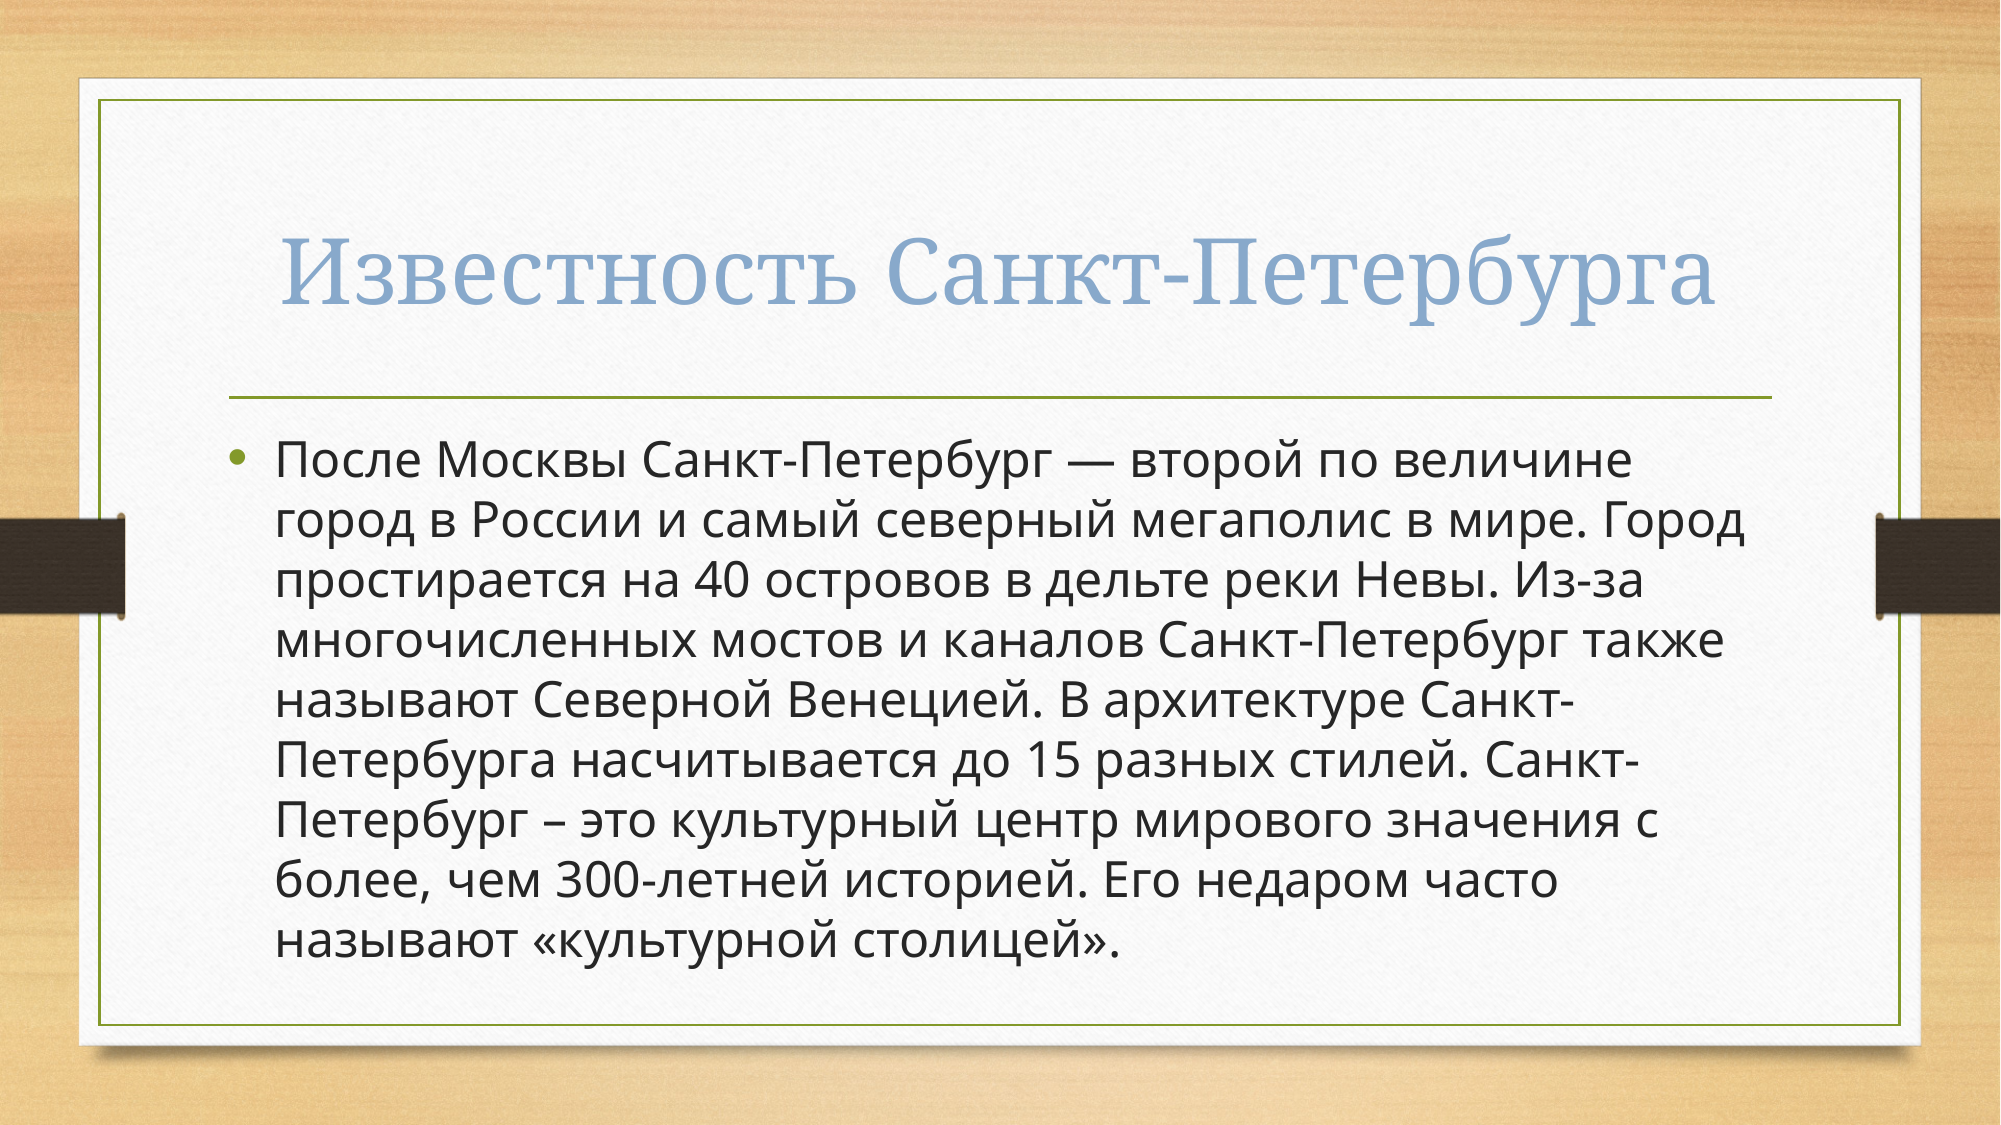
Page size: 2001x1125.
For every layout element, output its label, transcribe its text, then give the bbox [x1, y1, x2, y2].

title Известность Санкт-Петербурга [212, 161, 1788, 375]
list После Москвы Санкт-Петербург — второй по величине город в России и самый северный мегаполис в мире. Город простирается на 40 островов в дельте реки Невы. Из-за многочисленных мостов и каналов Санкт-Петербург также называют Северной Венецией. В архитектуре Санкт-Петербурга насчитывается до 15 разных стилей. Санкт-Петербург – это культурный центр мирового значения с более, чем 300-летней историей. Его недаром часто называют «культурной столицей». [212, 419, 1788, 964]
picture [0, 0, 2001, 1125]
